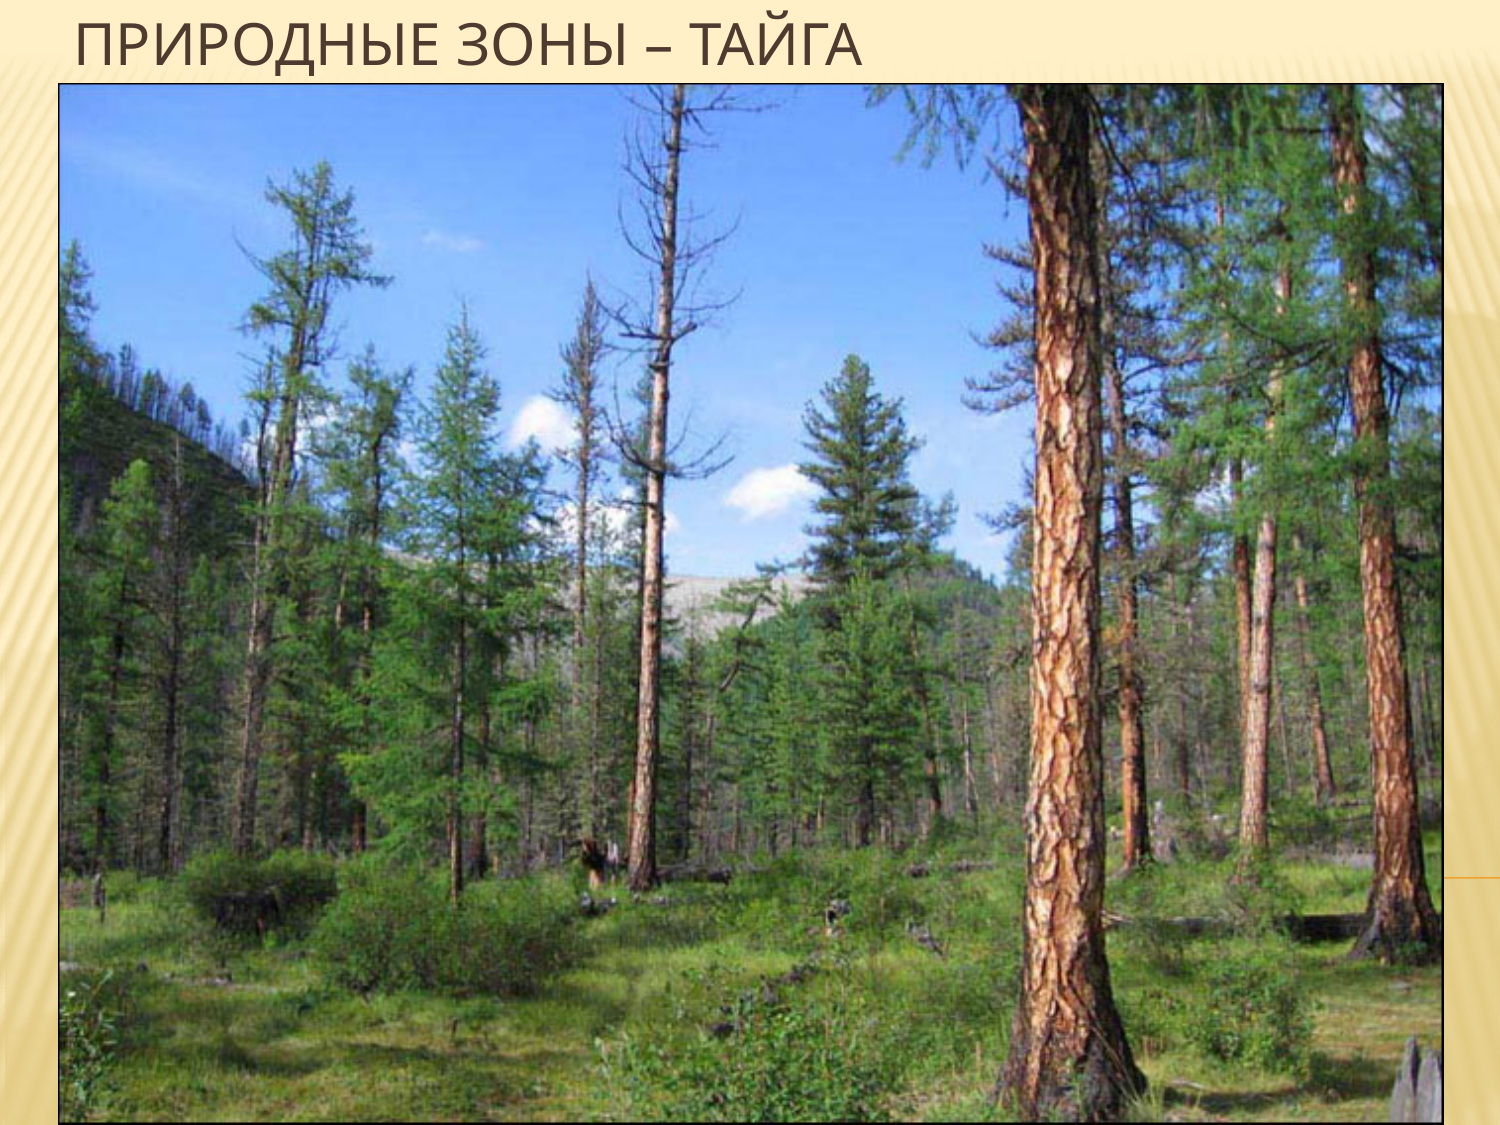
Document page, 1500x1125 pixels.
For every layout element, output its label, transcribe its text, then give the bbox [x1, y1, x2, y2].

picture [58, 83, 1445, 1125]
title Природные зоны – тайга [58, 0, 1447, 85]
